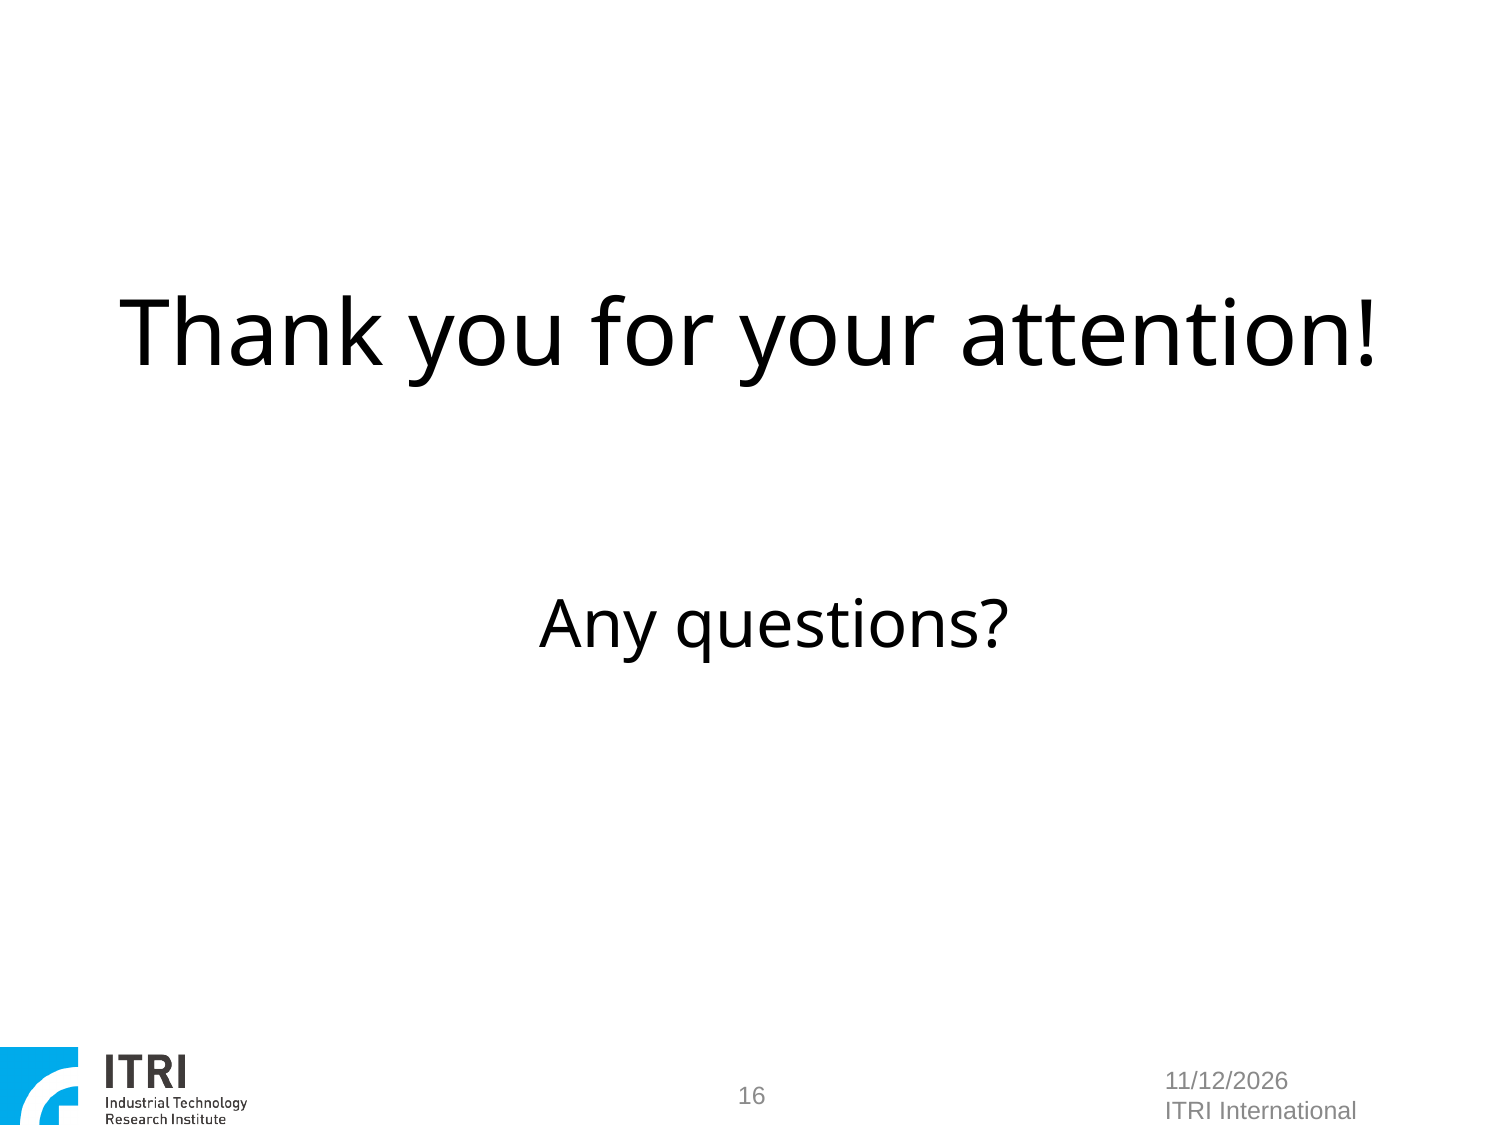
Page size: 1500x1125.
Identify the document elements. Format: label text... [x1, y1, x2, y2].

text_box Any questions? [99, 527, 1450, 715]
title Thank you for your attention! [74, 234, 1426, 423]
picture [21, 1047, 247, 1125]
slide_number 16 [691, 1065, 781, 1125]
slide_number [1149, 1065, 1500, 1125]
